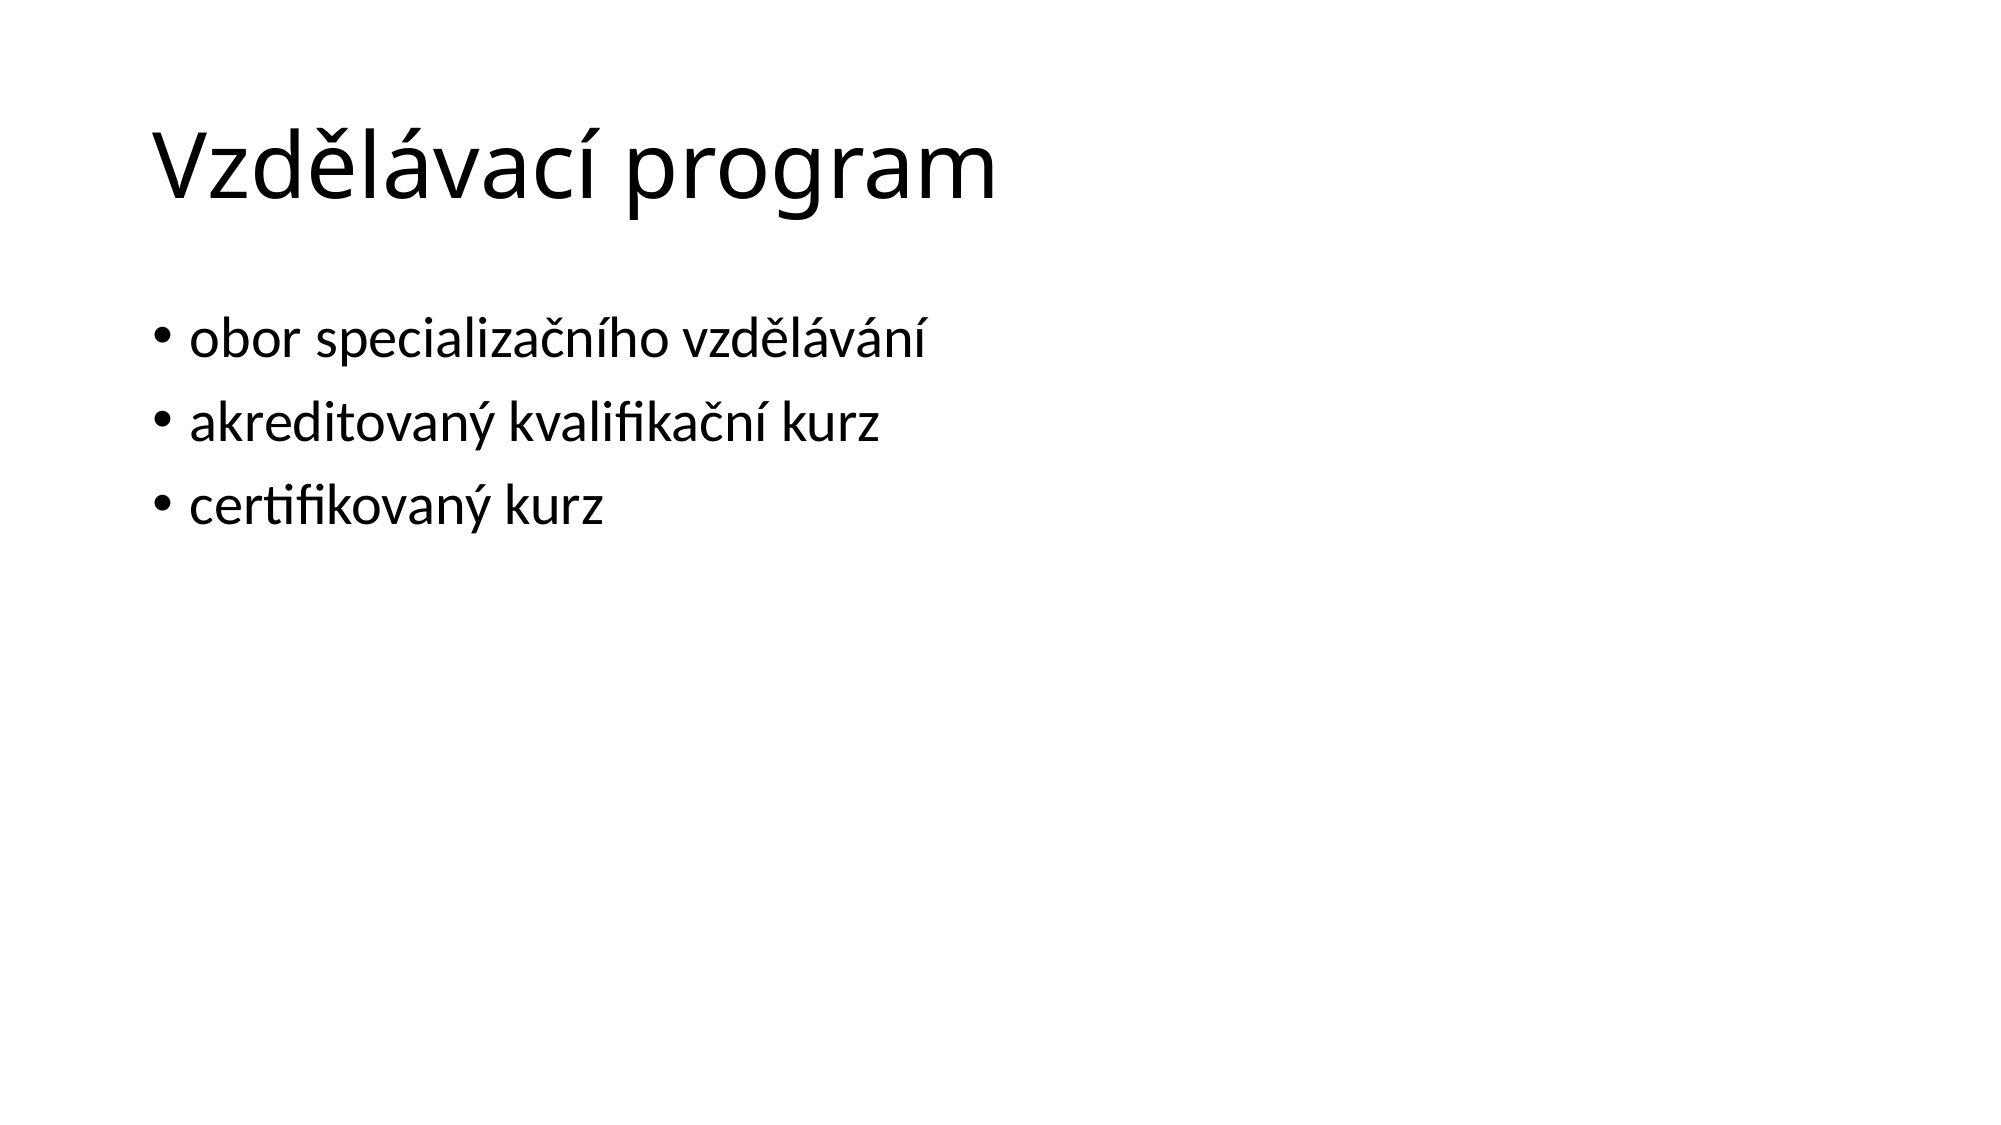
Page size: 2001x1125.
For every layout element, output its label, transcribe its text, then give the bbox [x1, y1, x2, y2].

list obor specializačního vzdělávání akreditovaný kvalifikační kurz certifikovaný kurz [137, 299, 1863, 1014]
title Vzdělávací program [137, 59, 1863, 278]
